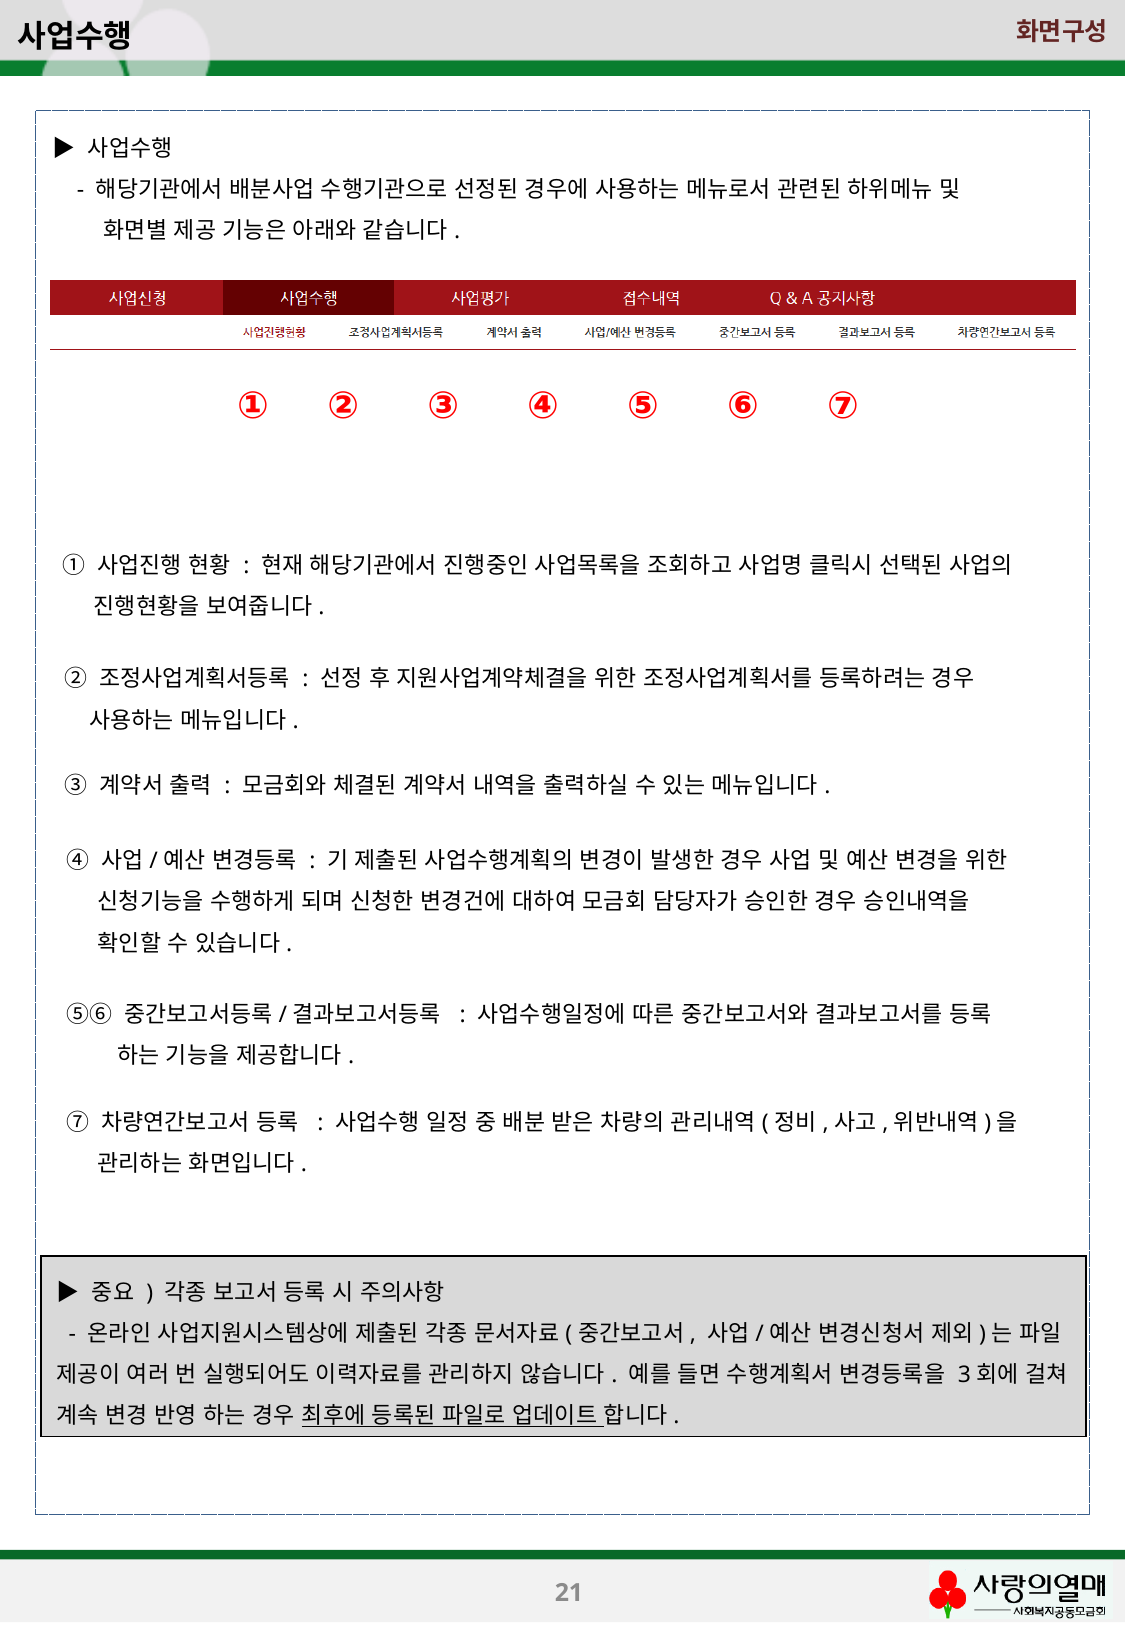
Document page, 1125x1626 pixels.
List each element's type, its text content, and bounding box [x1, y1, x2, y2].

picture [929, 1561, 1113, 1619]
text_box ② 조정사업계획서등록 : 선정 후 지원사업계약체결을 위한 조정사업계획서를 등록하려는 경우 사용하는 메뉴입니다. [48, 642, 1088, 741]
picture [0, 0, 1125, 76]
text_box ④ 사업/예산 변경등록 : 기 제출된 사업수행계획의 변경이 발생한 경우 사업 및 예산 변경을 위한 신청기능을 수행하게 되며 신청한 변경건에 대하여 모금회 담당자가 승인한 경우 승인내역을 확인할 수 있습니다. [50, 824, 1091, 964]
slide_number 21 [509, 1567, 628, 1619]
text_box ⑦ 차량연간보고서 등록 : 사업수행 일정 중 배분 받은 차량의 관리내역(정비,사고,위반내역)을 관리하는 화면입니다. [50, 1085, 1090, 1184]
picture [50, 279, 1076, 351]
text_box ▶ 중요 ) 각종 보고서 등록 시 주의사항 - 온라인 사업지원시스템상에 제출된 각종 문서자료(중간보고서, 사업/예산 변경신청서 제외)는 파일 제공이 여러 번 실행되어도 이력자료를 관리하지 않습니다. 예를 들면 수행계획서 변경등록을 3회에 걸쳐 계속 변경 반영 하는 경우 최후에 등록된 파일로 업데이트 합니다. [41, 1256, 1087, 1437]
title 사업수행 [1, 0, 727, 70]
text_box ⑤⑥ 중간보고서등록/결과보고서등록 : 사업수행일정에 따른 중간보고서와 결과보고서를 등록 하는 기능을 제공합니다. [50, 977, 1090, 1076]
text_box ③ 계약서 출력 : 모금회와 체결된 계약서 내역을 출력하실 수 있는 메뉴입니다. [48, 748, 1089, 806]
text_box ① ② ③ ④ ⑤ ⑥ ⑦ [133, 350, 1083, 434]
text_box ▶ 사업수행 - 해당기관에서 배분사업 수행기관으로 선정된 경우에 사용하는 메뉴로서 관련된 하위메뉴 및 화면별 제공 기능은 아래와 같습니다. [37, 111, 1083, 251]
text_box ① 사업진행 현황 : 현재 해당기관에서 진행중인 사업목록을 조회하고 사업명 클릭시 선택된 사업의 진행현황을 보여줍니다. [46, 528, 1118, 627]
